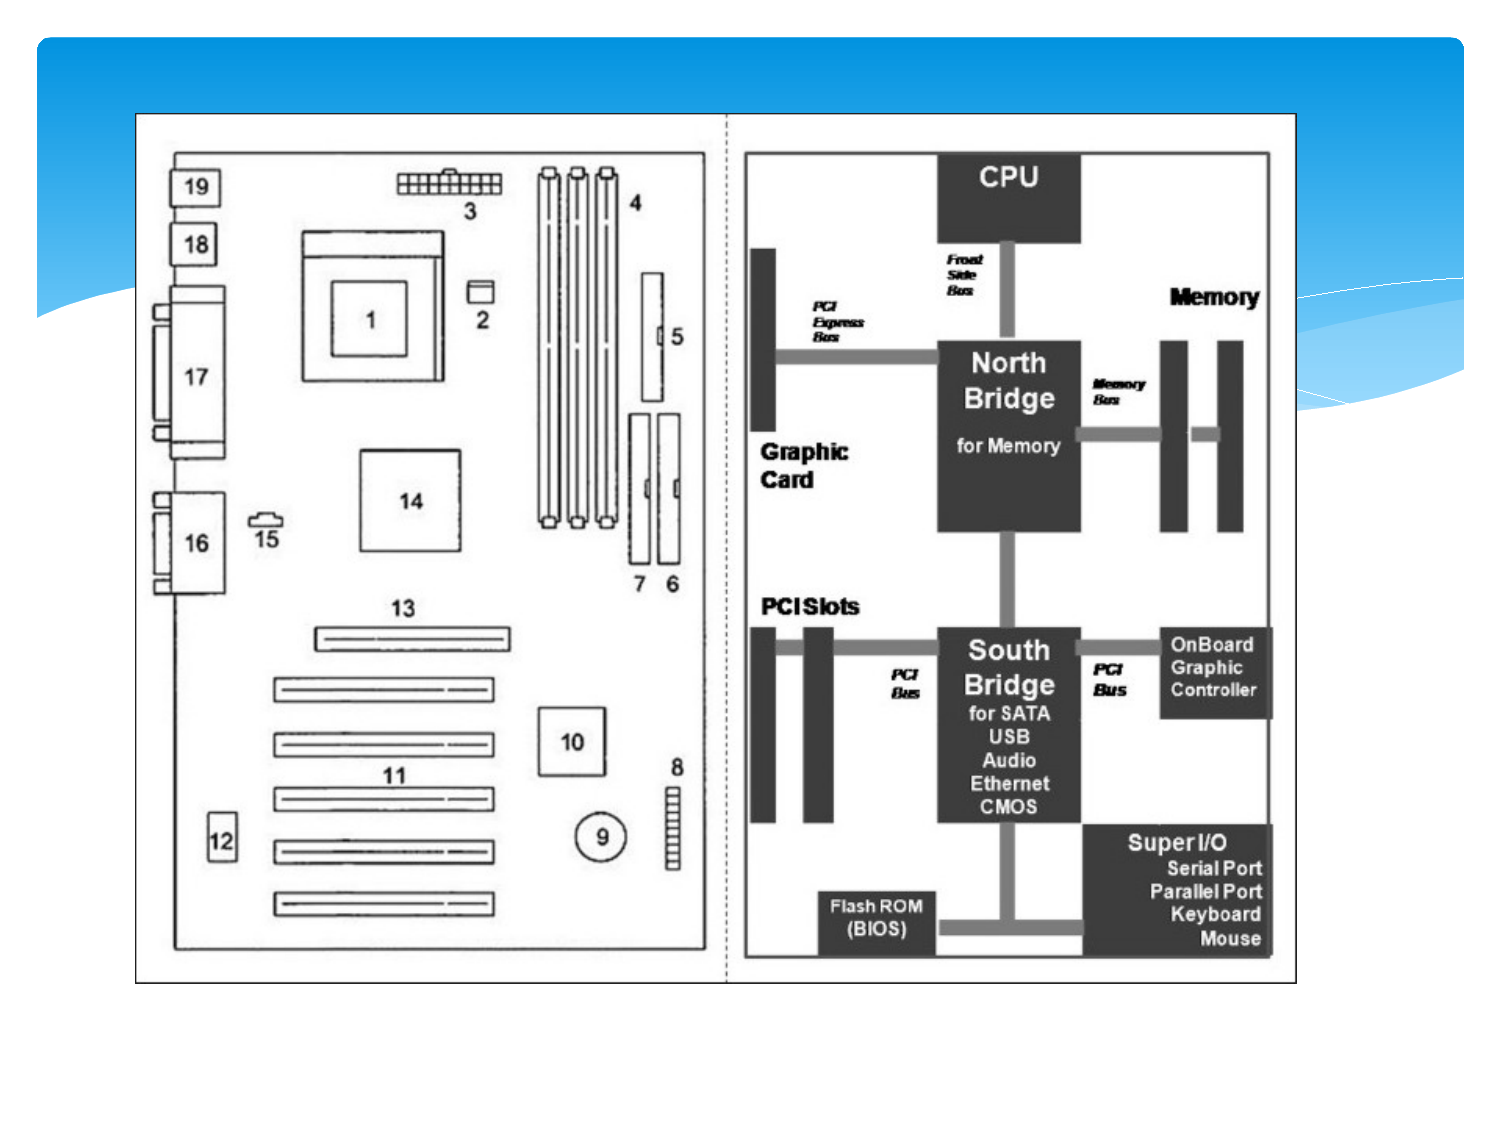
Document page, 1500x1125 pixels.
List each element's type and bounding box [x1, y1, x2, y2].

picture [135, 113, 1297, 985]
